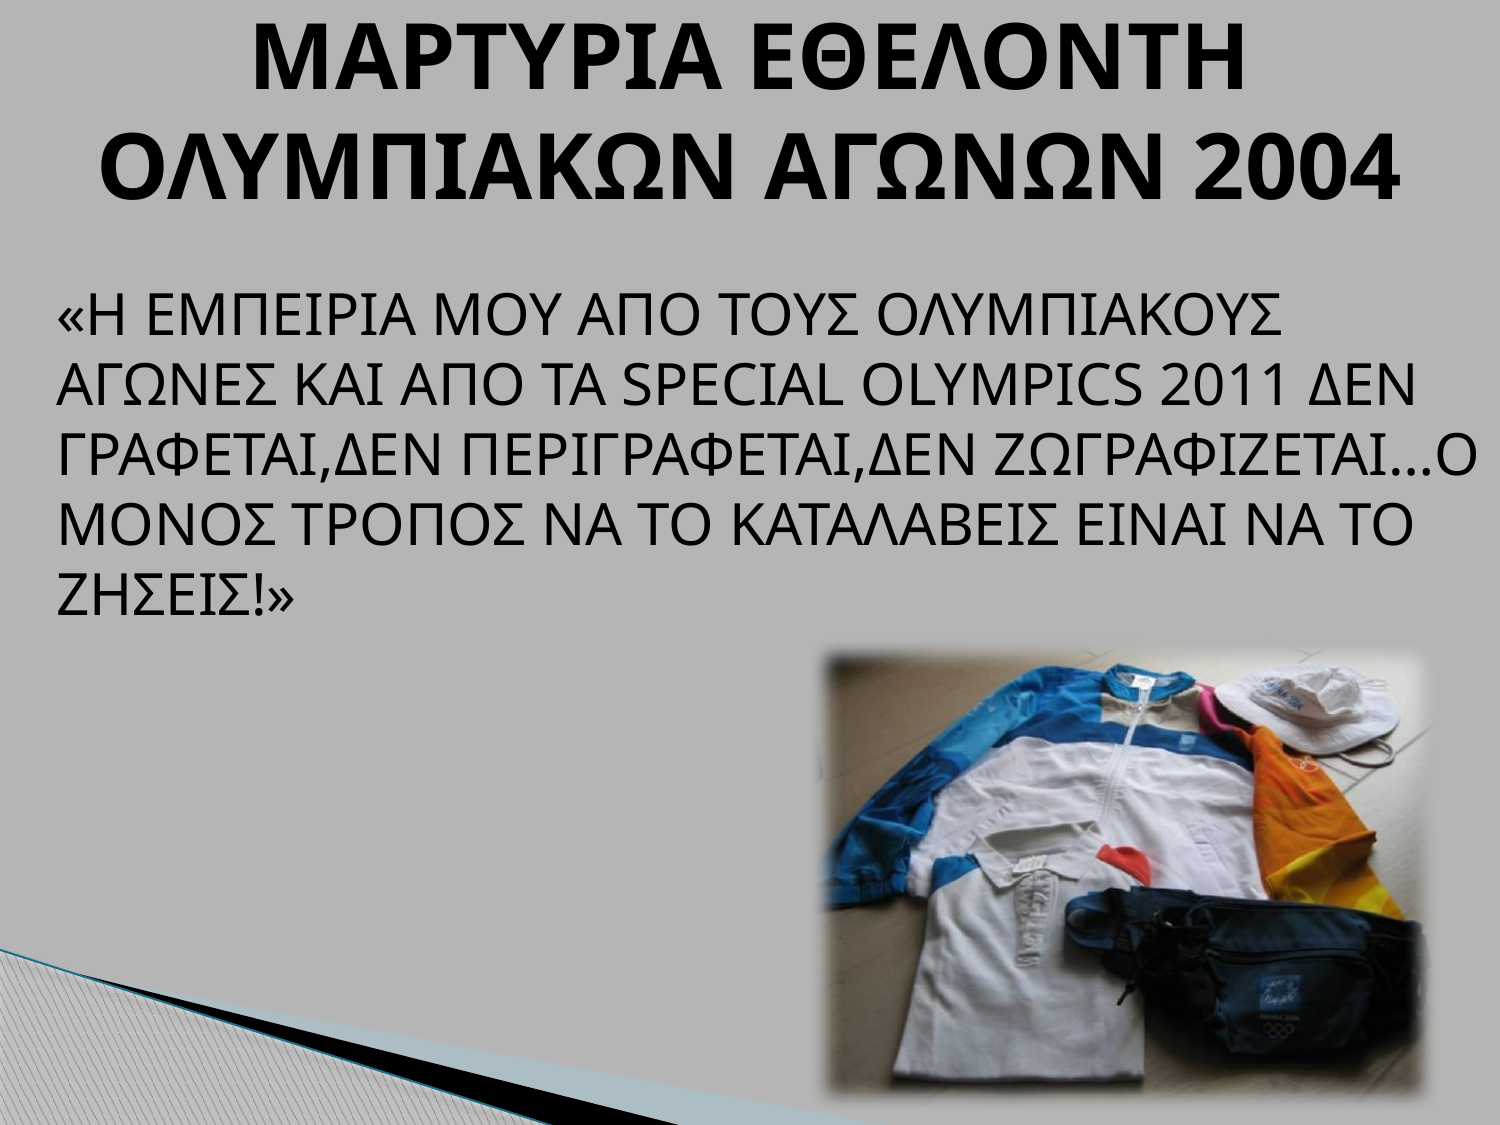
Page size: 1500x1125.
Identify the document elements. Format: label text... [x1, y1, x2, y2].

picture [808, 638, 1440, 1113]
text_box «Η ΕΜΠΕΙΡΙΑ ΜΟΥ ΑΠΟ ΤΟΥΣ ΟΛΥΜΠΙΑΚΟΥΣ ΑΓΩΝΕΣ ΚΑΙ ΑΠO ΤΑ SPECIAL OLYMPICS 2011 ΔΕΝ ΓΡΑΦΕΤΑΙ,ΔΕΝ ΠΕΡΙΓΡΑΦΕΤΑΙ,ΔΕΝ ΖΩΓΡΑΦΙΖΕΤΑΙ…Ο ΜΟΝΟΣ ΤΡΟΠΟΣ ΝΑ ΤΟ ΚΑΤΑΛΑΒΕΙΣ ΕΙΝΑΙ ΝΑ ΤΟ ΖΗΣΕΙΣ!» [41, 269, 1500, 635]
title ΜΑΡΤΥΡΙΑ ΕΘΕΛΟΝΤΗ ΟΛΥΜΠΙΑΚΩΝ ΑΓΩΝΩΝ 2004 [0, 19, 1500, 299]
